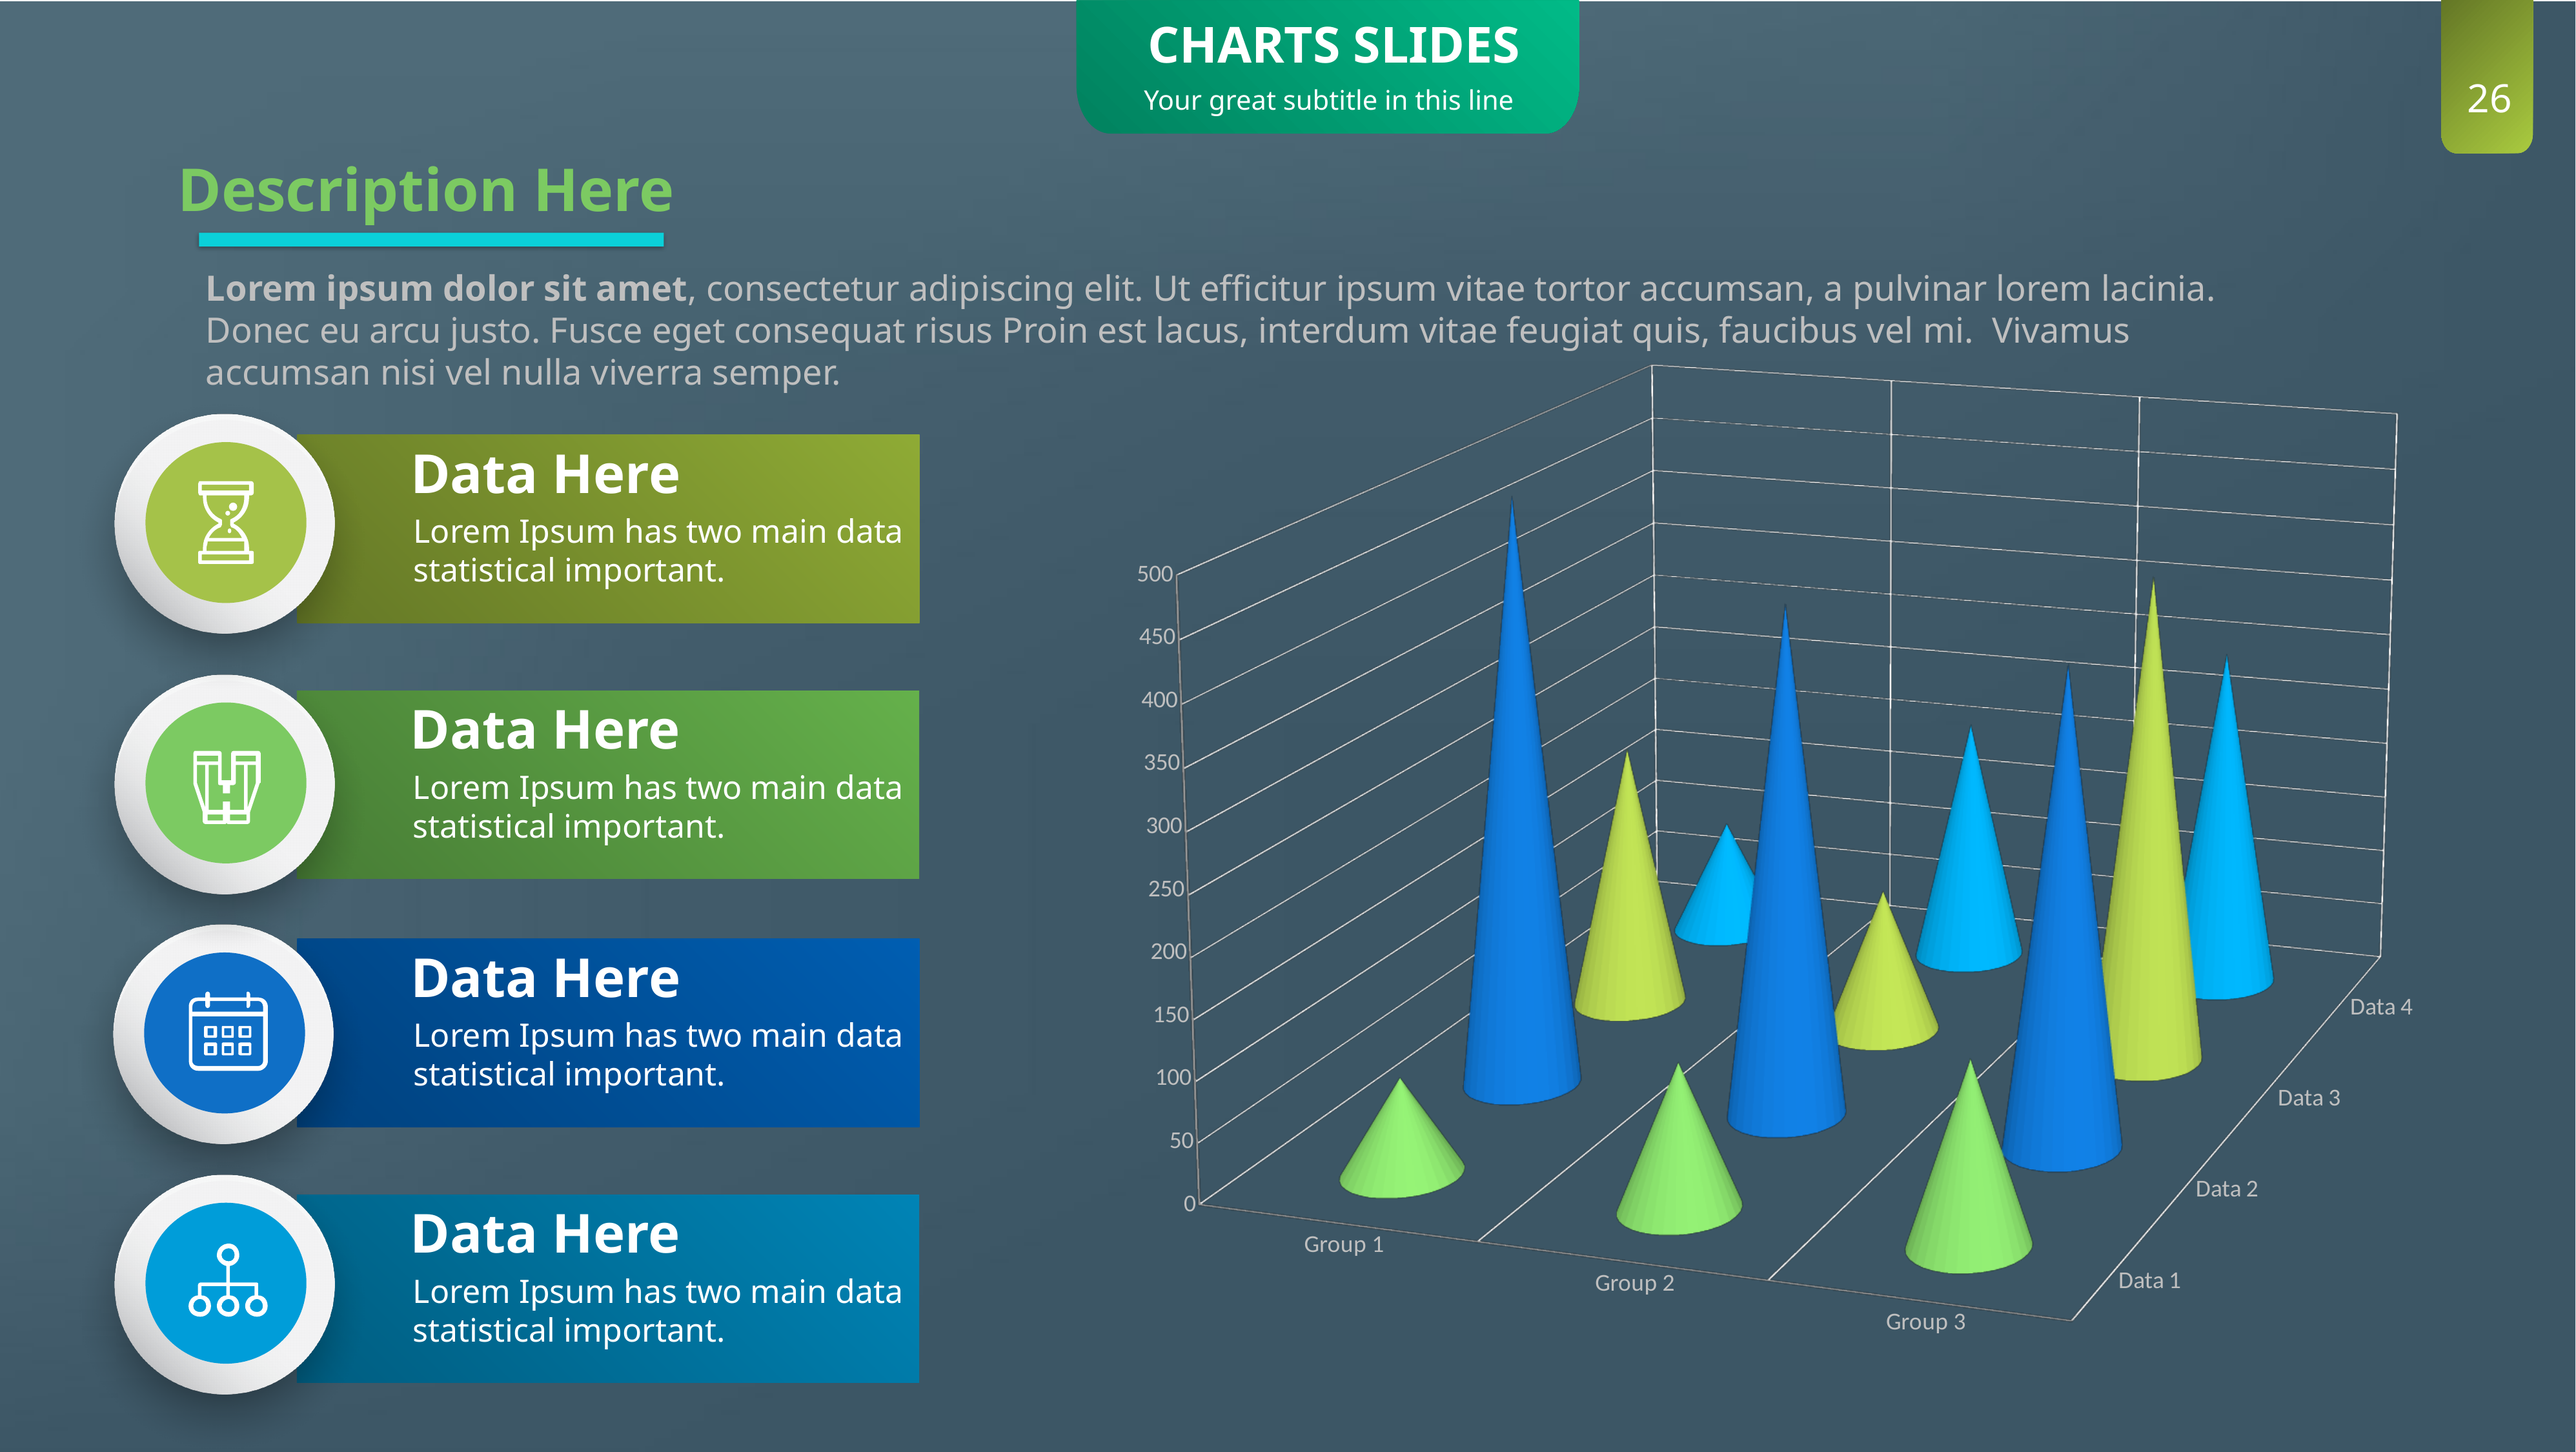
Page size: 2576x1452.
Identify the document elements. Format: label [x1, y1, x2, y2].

chart [1070, 329, 2435, 1412]
text_box [76, 1162, 368, 1452]
text_box [390, 434, 942, 601]
text_box [76, 697, 368, 953]
text_box [389, 690, 942, 858]
text_box [876, 0, 1792, 134]
text_box [75, 957, 367, 1162]
text_box [179, 147, 2263, 407]
text_box [370, 434, 921, 624]
text_box [370, 1193, 920, 1384]
text_box [390, 938, 942, 1105]
text_box [389, 1194, 942, 1361]
text_box [370, 689, 920, 880]
picture [0, 1, 2576, 1452]
text_box [76, 401, 368, 692]
text_box [369, 938, 921, 1128]
